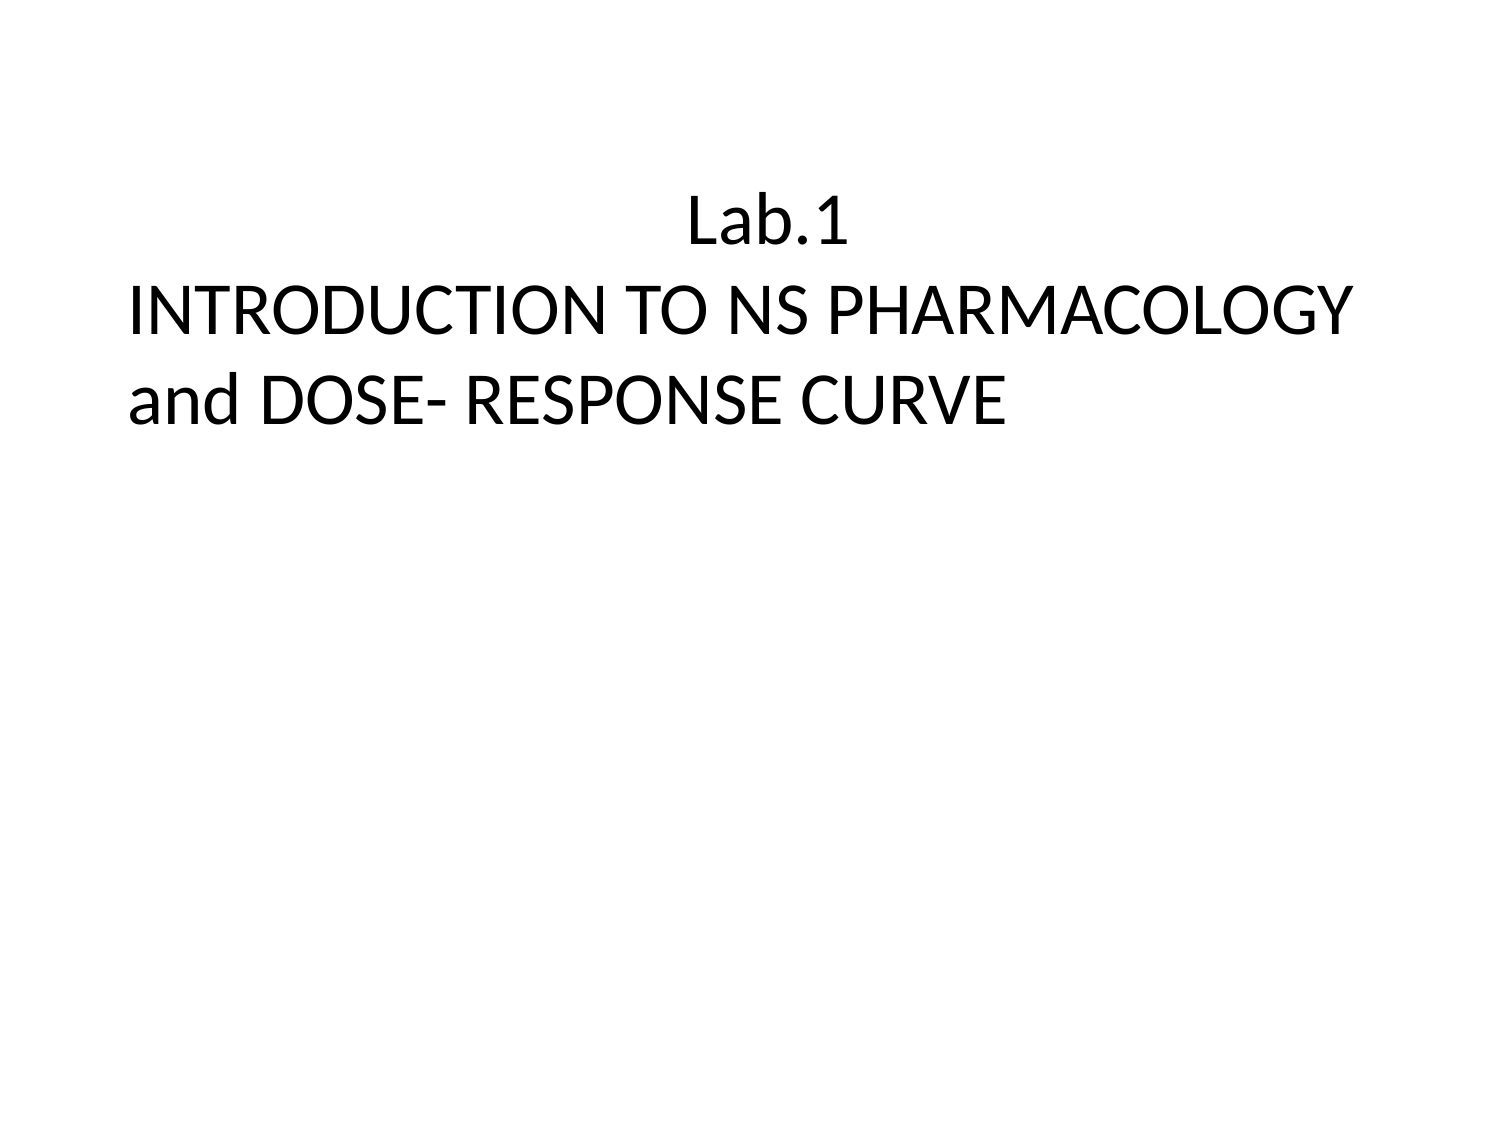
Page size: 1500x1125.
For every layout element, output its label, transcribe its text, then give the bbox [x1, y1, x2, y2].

text_box Lab.1 INTRODUCTION TO NS PHARMACOLOGY and DOSE- RESPONSE CURVE [112, 162, 1425, 448]
